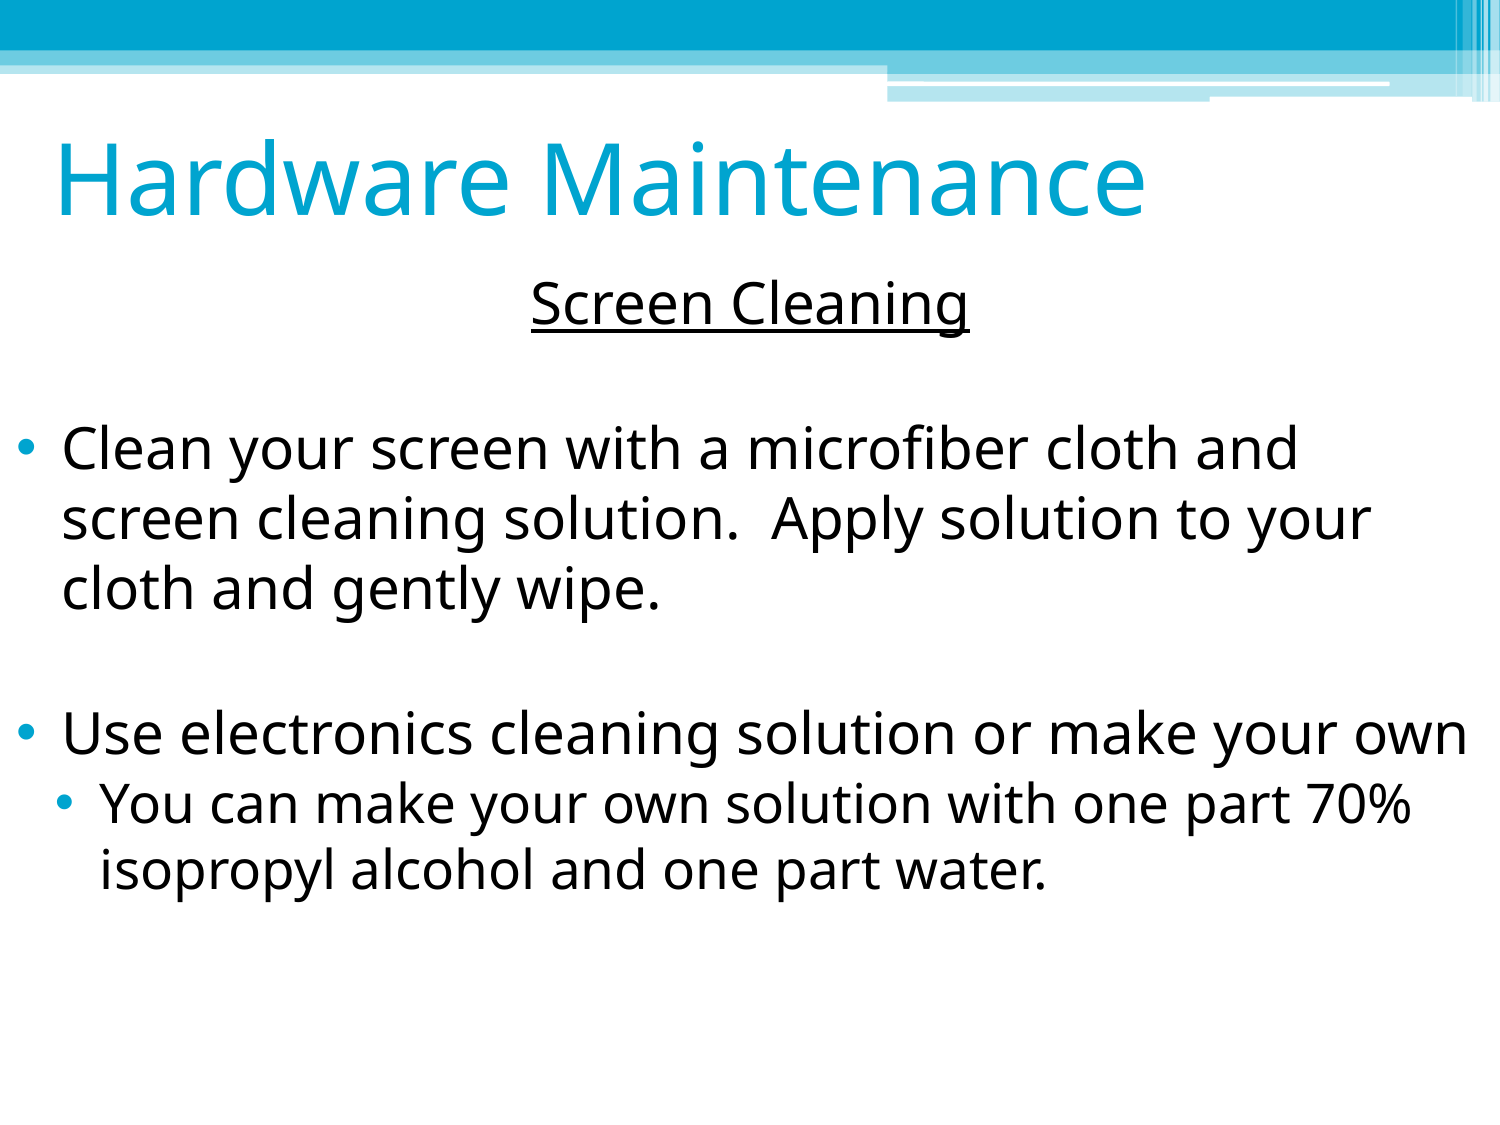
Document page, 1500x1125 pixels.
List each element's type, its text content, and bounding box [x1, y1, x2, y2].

title Hardware Maintenance [37, 87, 1388, 263]
list Screen Cleaning Clean your screen with a microfiber cloth and screen cleaning solution. Apply solution to your cloth and gently wipe. Use electronics cleaning solution or make your own You can make your own solution with one part 70% isopropyl alcohol and one part water. [1, 258, 1500, 1125]
